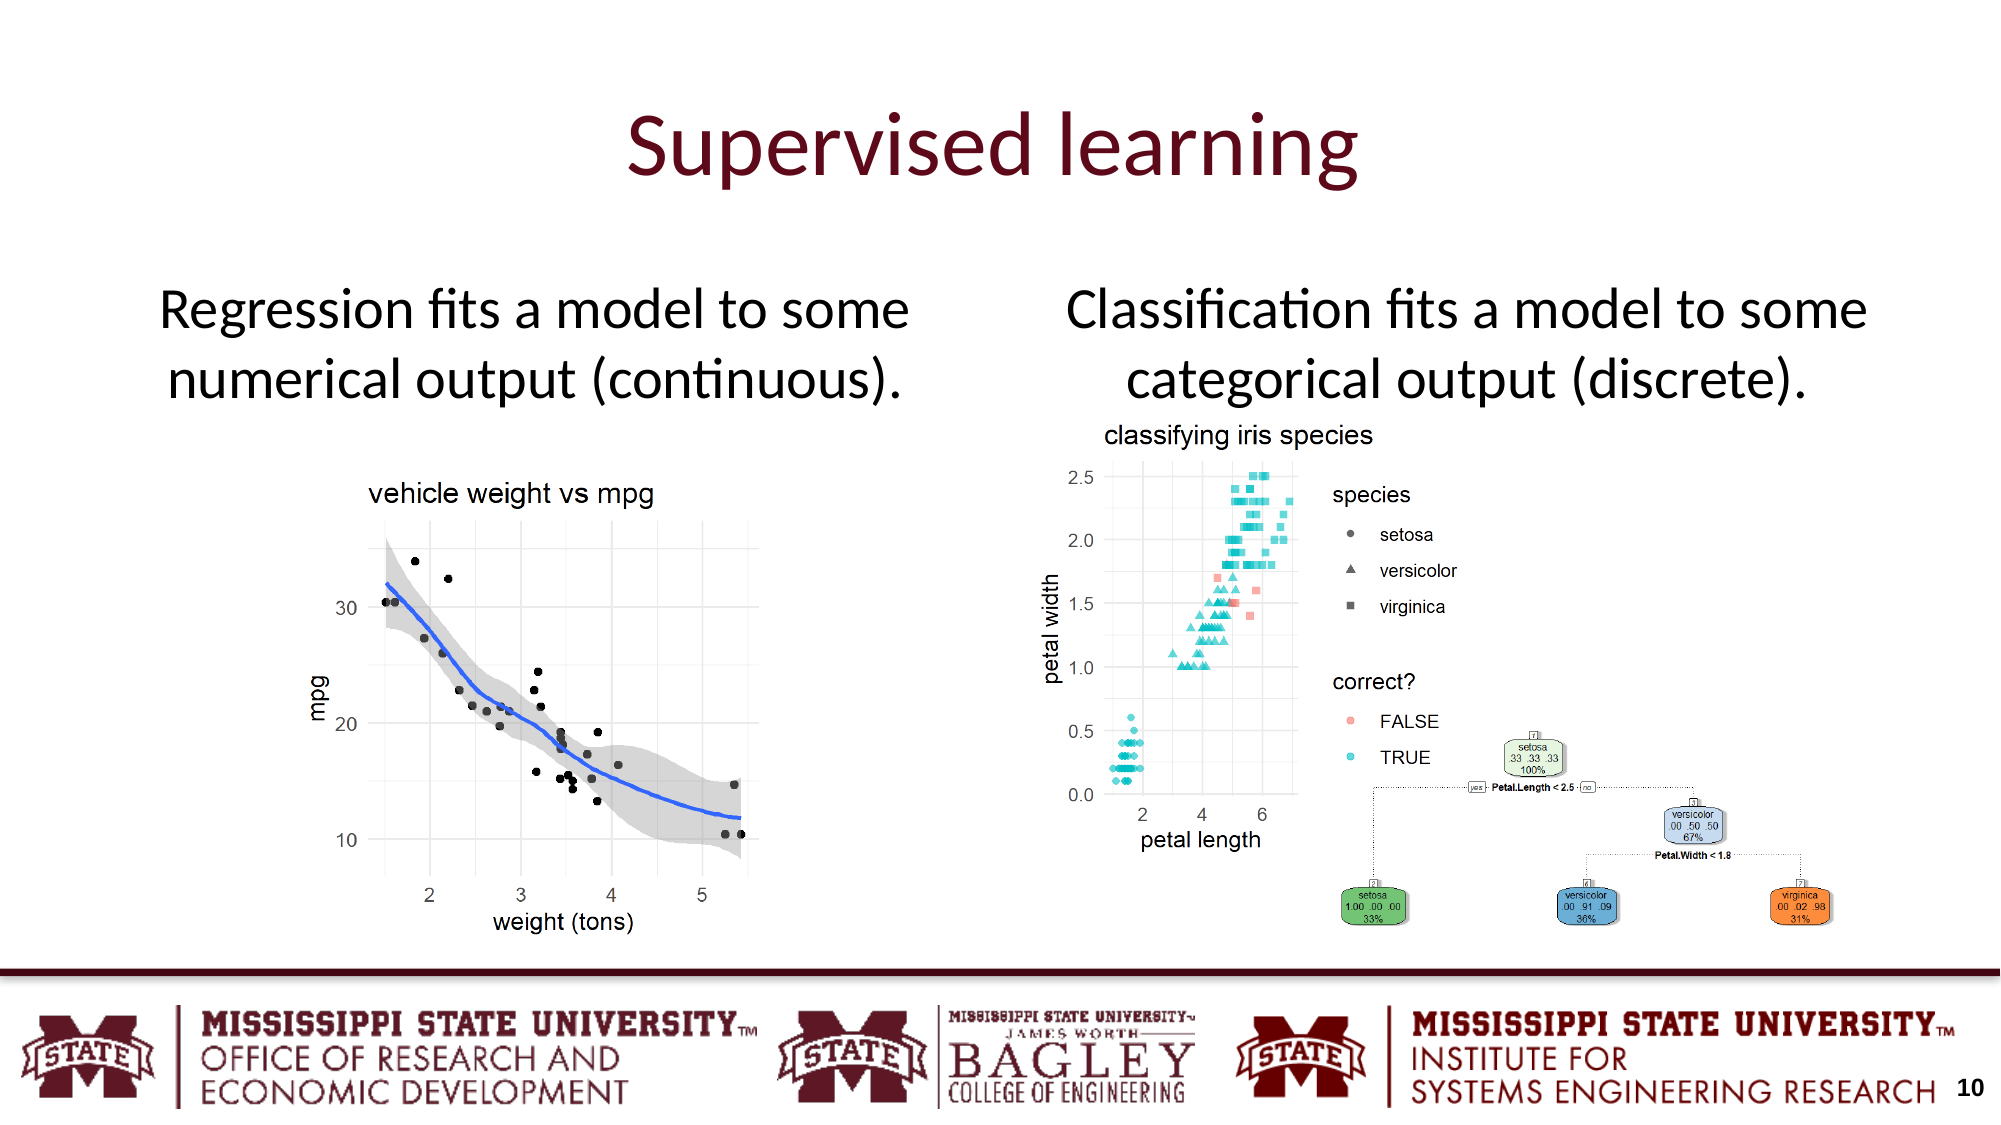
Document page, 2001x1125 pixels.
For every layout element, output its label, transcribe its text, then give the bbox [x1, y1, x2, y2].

picture [1235, 1005, 1955, 1108]
list Classification fits a model to some categorical output (discrete). [1035, 262, 1900, 933]
picture [777, 1005, 1195, 1109]
picture [293, 468, 772, 947]
list Regression fits a model to some numerical output (continuous). [87, 262, 984, 933]
picture [1029, 412, 1859, 960]
title Supervised learning [87, 45, 1900, 233]
picture [21, 1005, 757, 1109]
